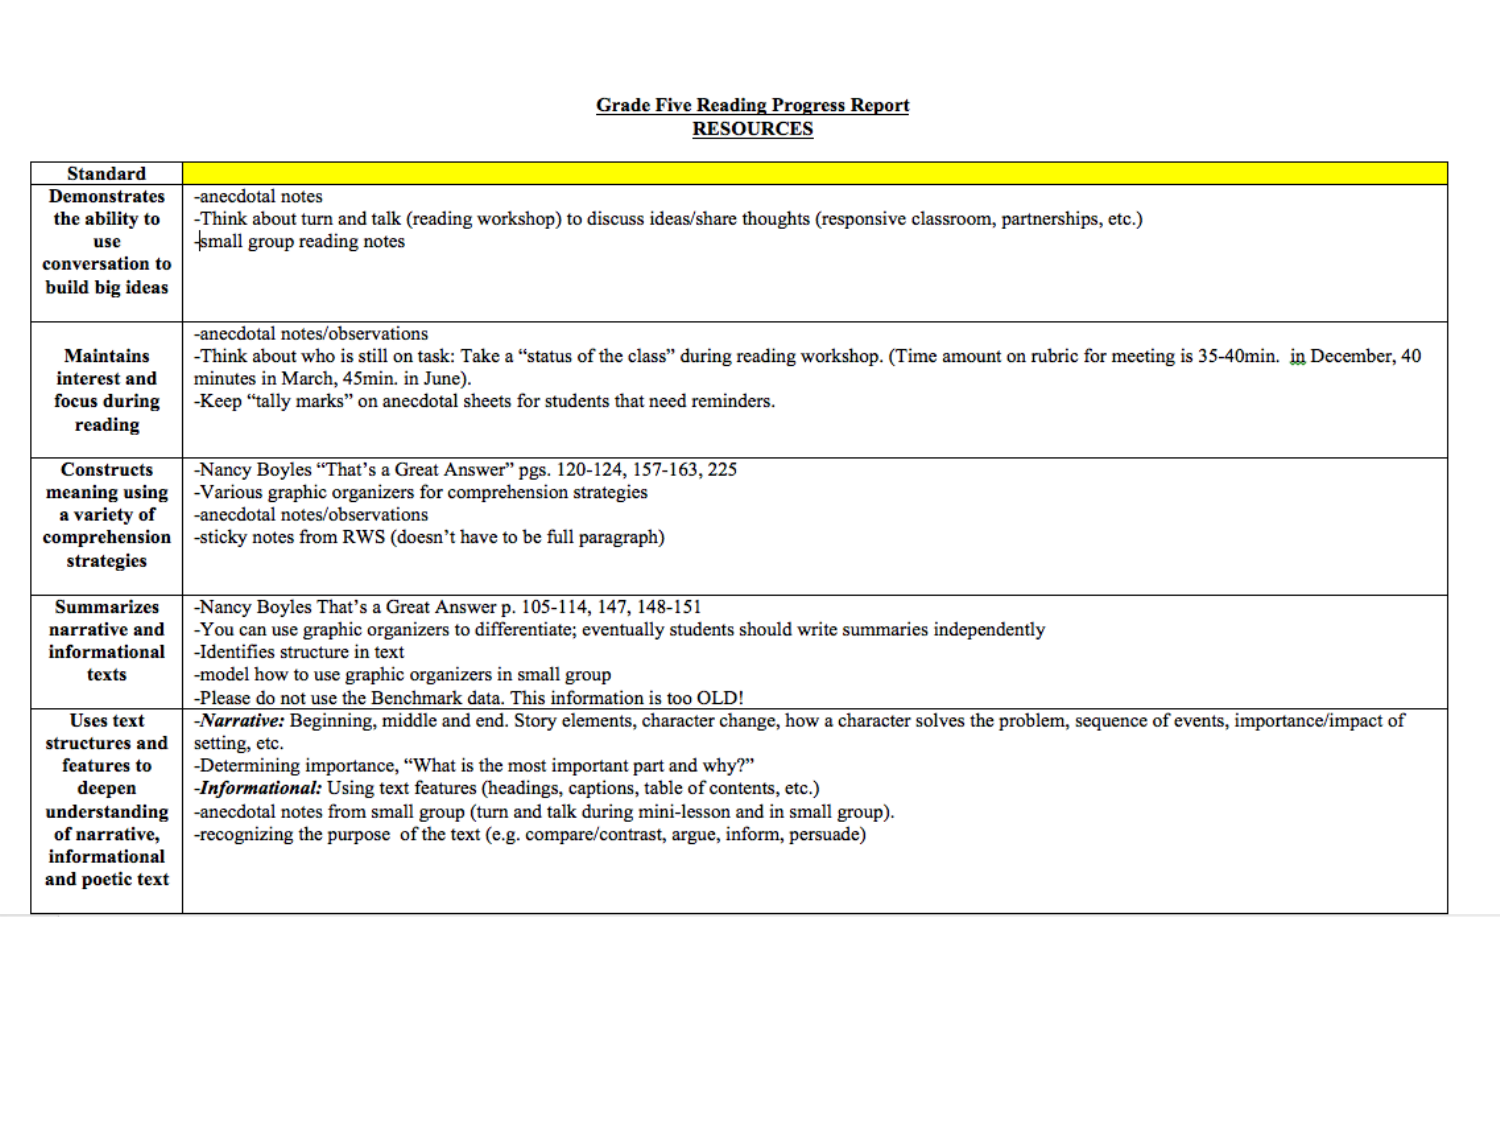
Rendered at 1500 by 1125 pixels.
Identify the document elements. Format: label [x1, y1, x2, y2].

picture [0, 81, 1500, 917]
